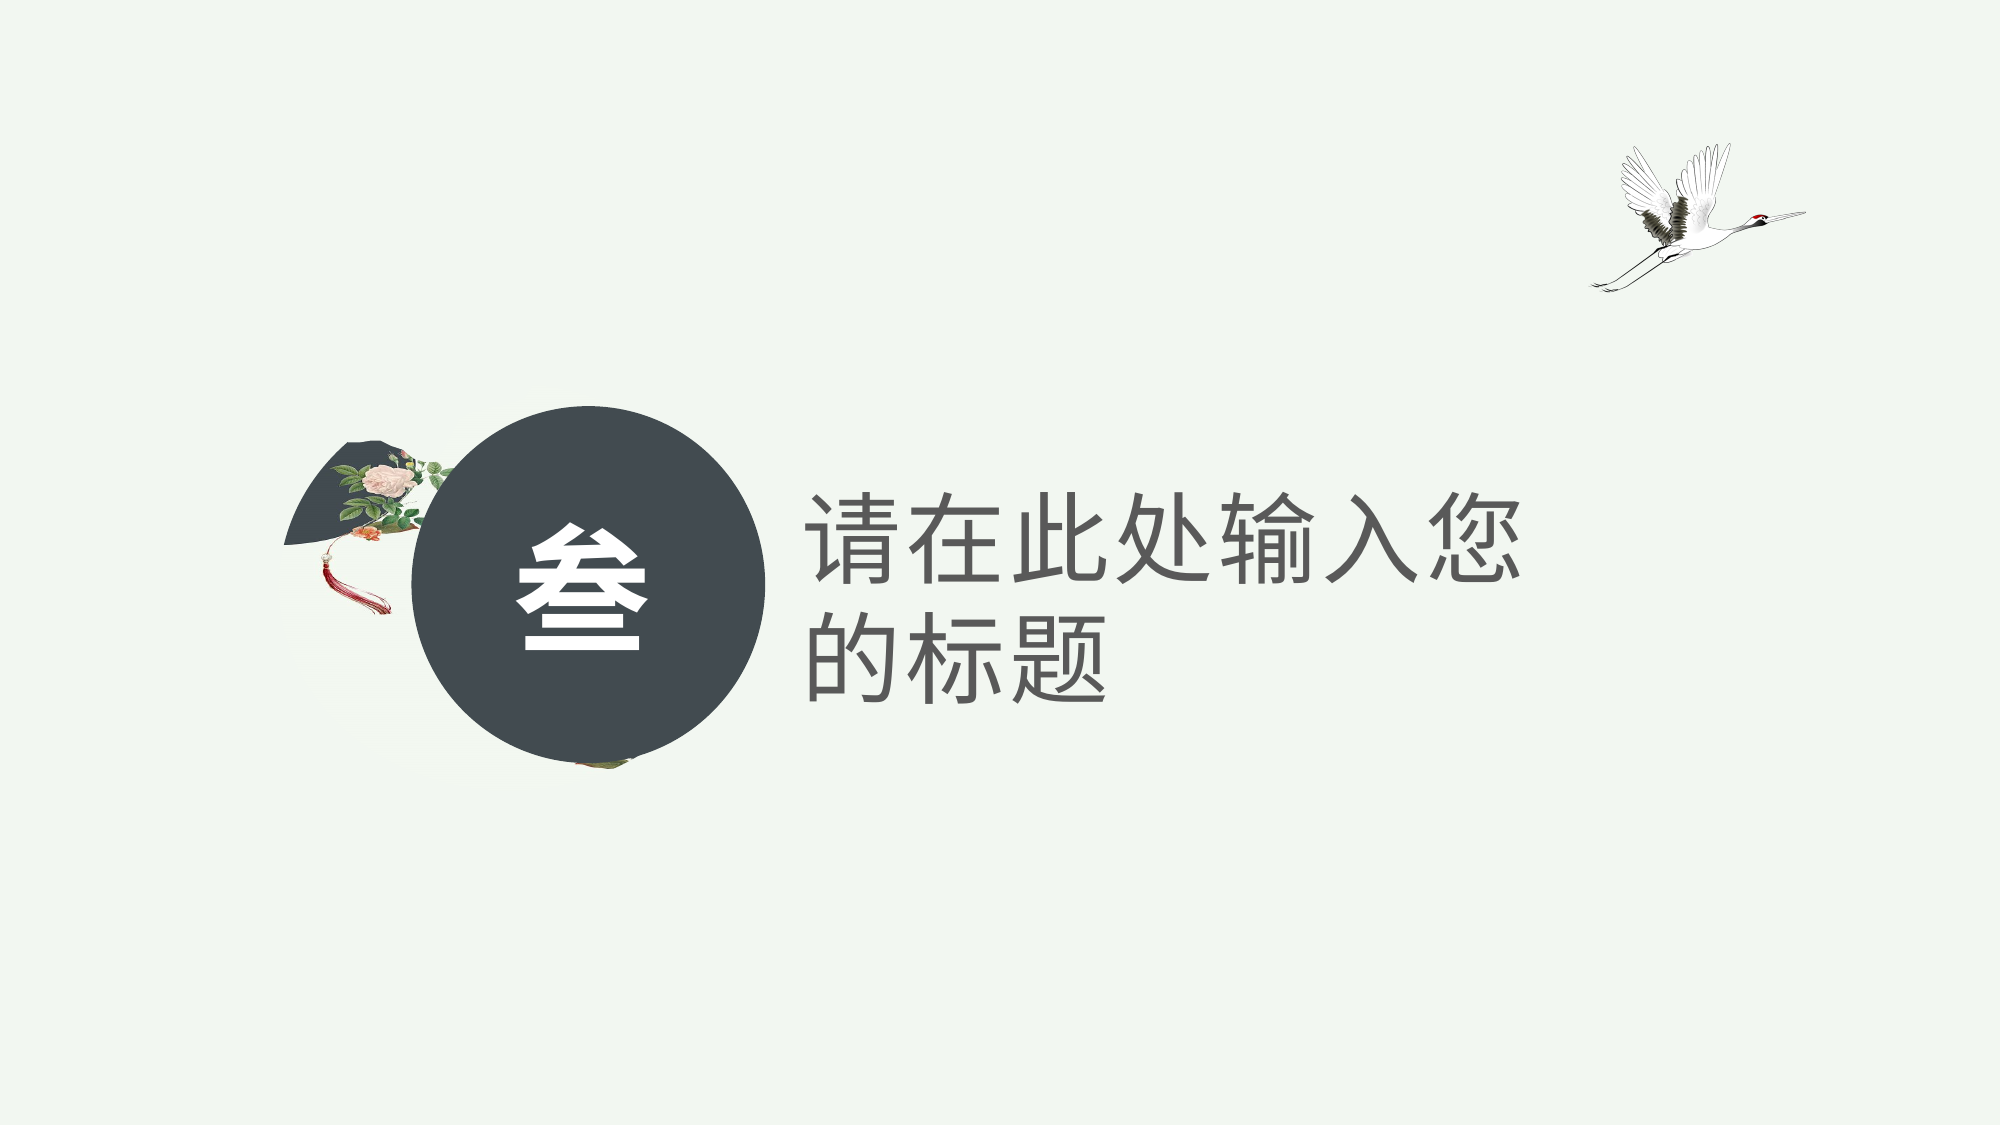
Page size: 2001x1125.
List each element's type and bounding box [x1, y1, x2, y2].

picture [1541, 143, 1842, 294]
text_box [278, 334, 1593, 791]
